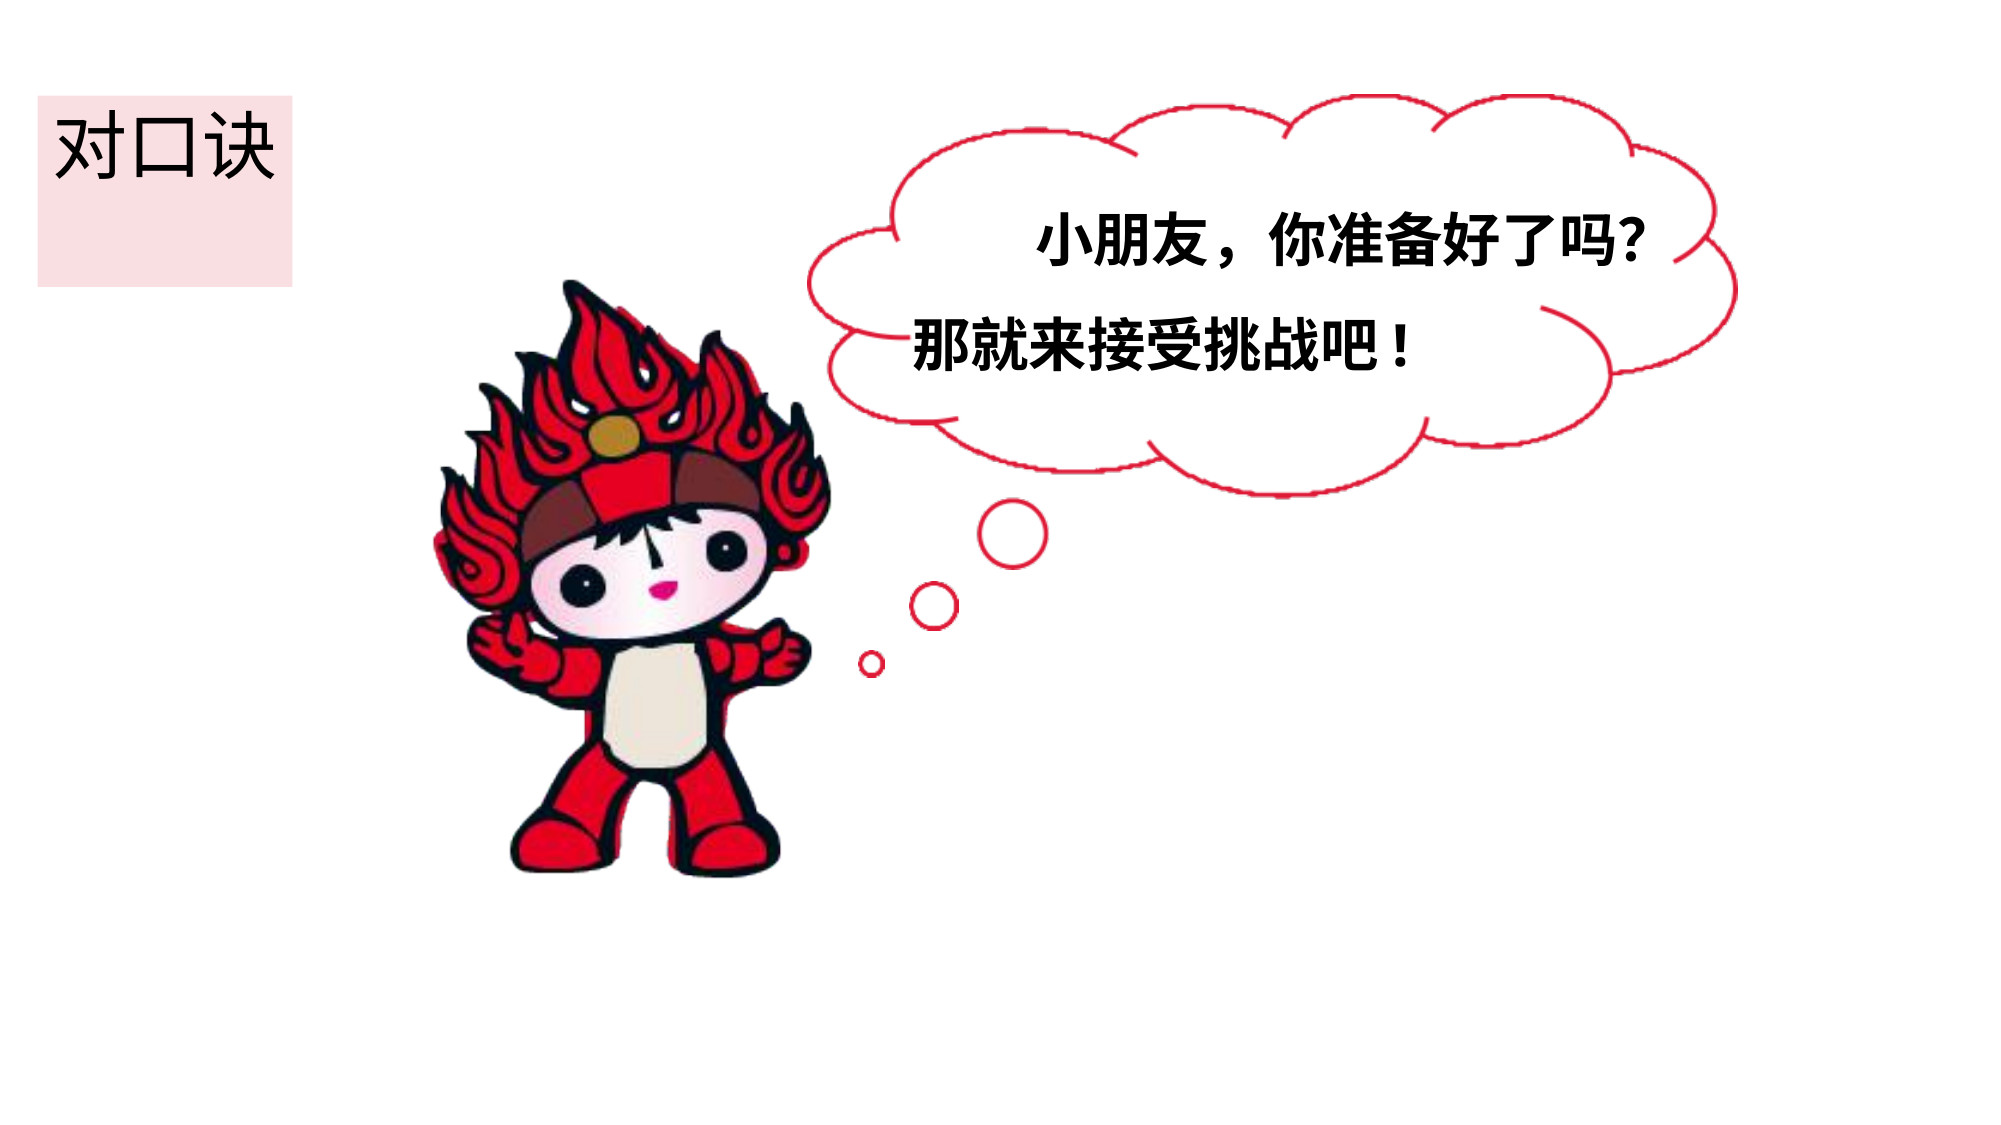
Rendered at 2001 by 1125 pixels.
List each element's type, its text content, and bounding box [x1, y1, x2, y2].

title 对口诀 [37, 95, 293, 287]
picture [333, 94, 1738, 886]
